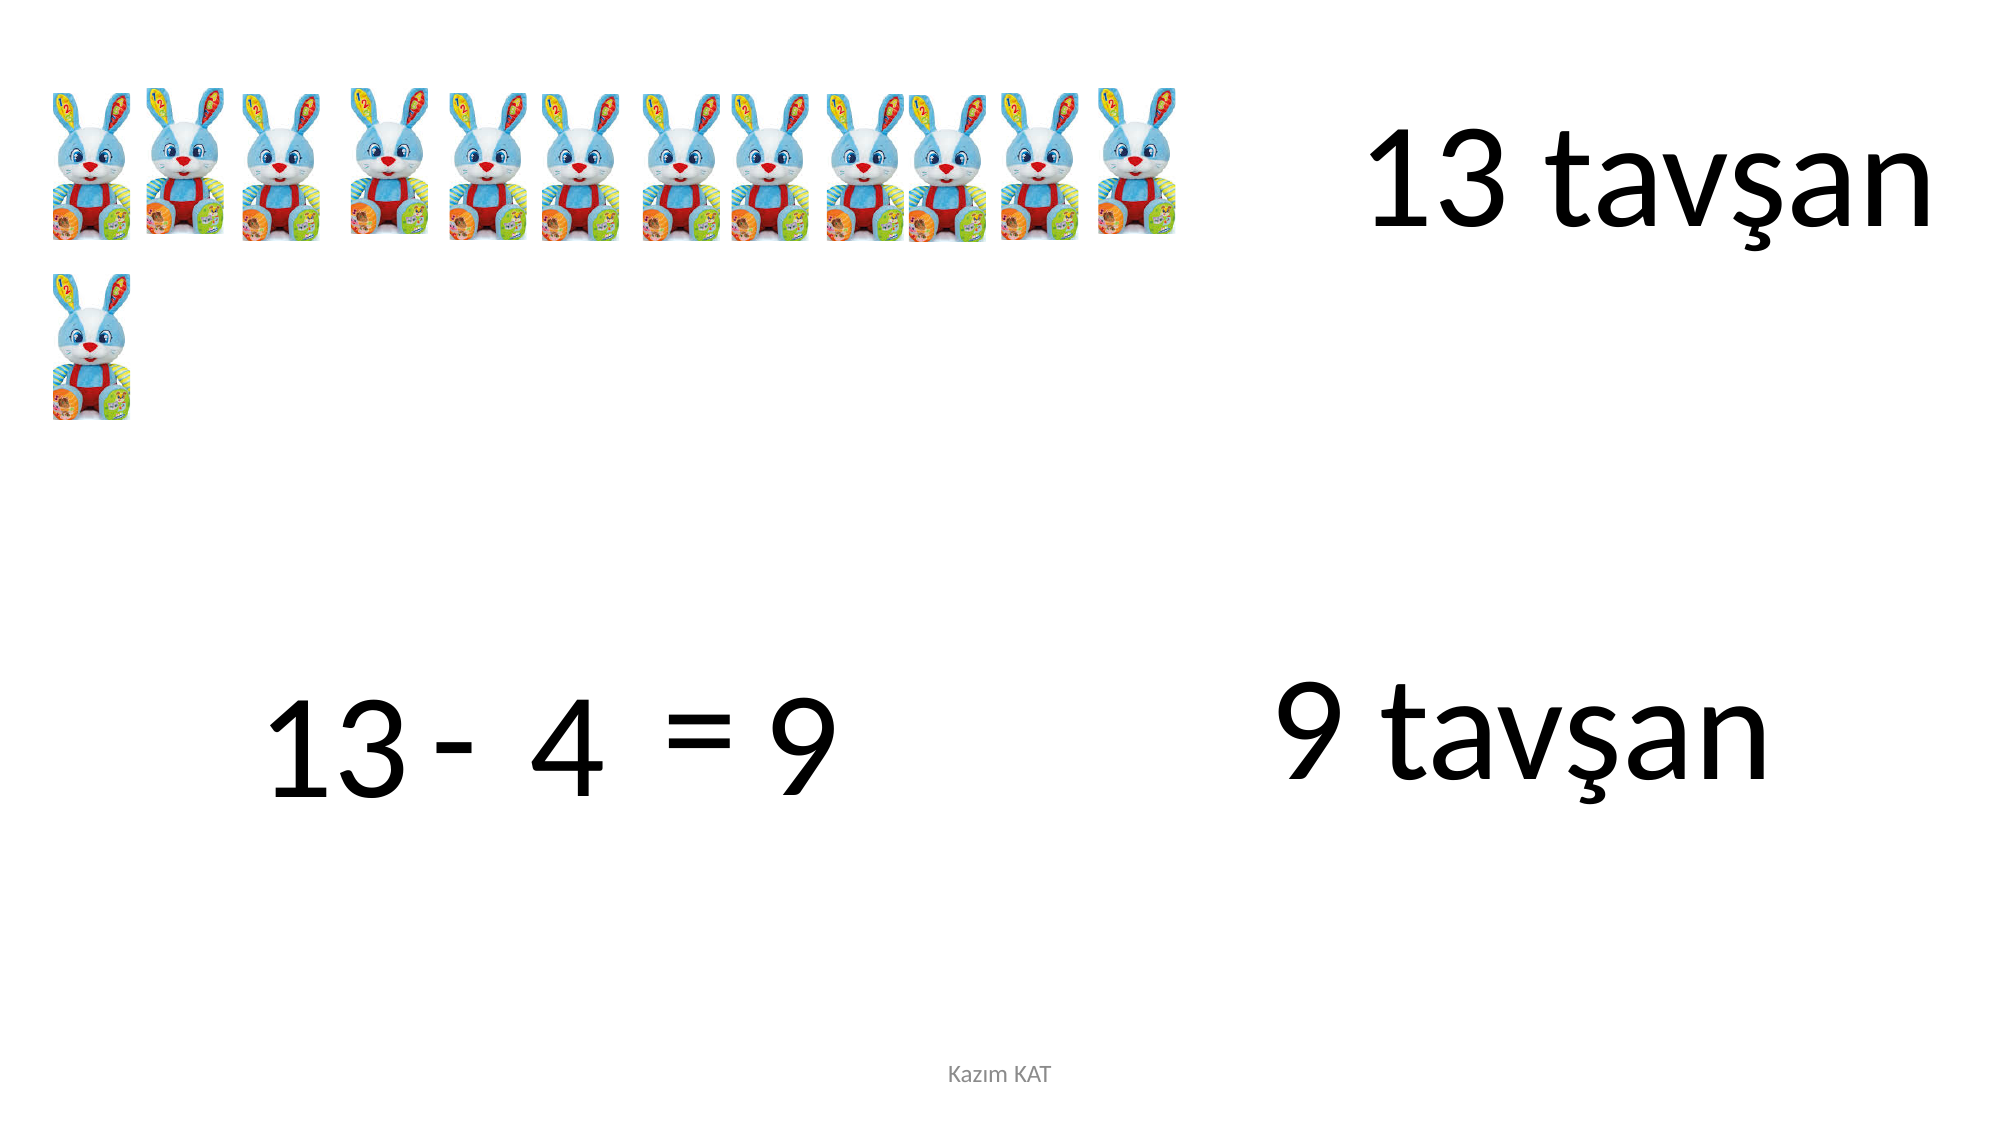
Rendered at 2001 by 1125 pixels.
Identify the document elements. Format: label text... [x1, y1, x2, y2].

text_box 13 tavşan [1342, 69, 2000, 264]
picture [908, 95, 986, 242]
picture [146, 88, 224, 234]
text_box - [416, 633, 526, 829]
picture [731, 94, 809, 241]
picture [1001, 93, 1079, 240]
picture [1098, 88, 1176, 234]
text_box 4 [515, 638, 674, 834]
picture [449, 93, 527, 240]
picture [52, 273, 131, 420]
picture [542, 94, 620, 241]
picture [242, 94, 320, 241]
picture [350, 88, 429, 234]
text_box 13 [242, 640, 464, 835]
picture [826, 94, 904, 241]
text_box = [647, 622, 757, 818]
picture [642, 94, 720, 241]
footer Kazım KAT [662, 1042, 1338, 1103]
picture [52, 93, 131, 240]
text_box 9 tavşan [1254, 622, 1912, 818]
text_box 9 [748, 638, 843, 833]
